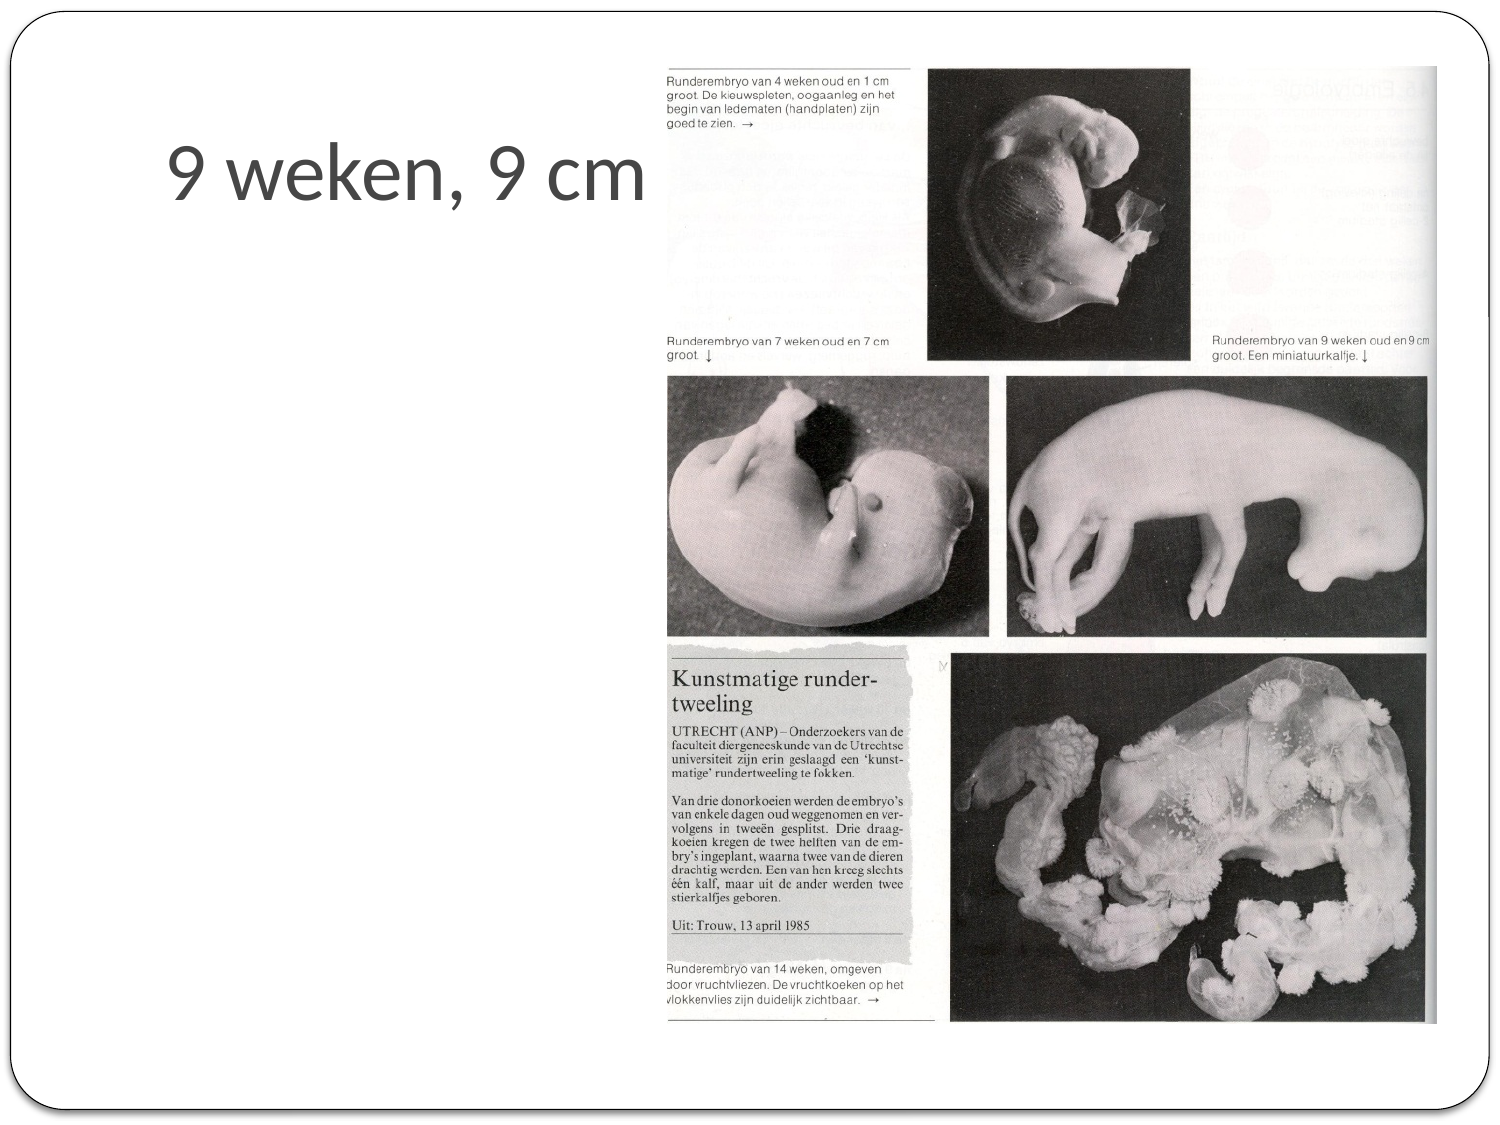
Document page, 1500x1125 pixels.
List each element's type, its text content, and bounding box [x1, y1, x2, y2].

title 9 weken, 9 cm [150, 45, 1425, 233]
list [667, 66, 1437, 1024]
